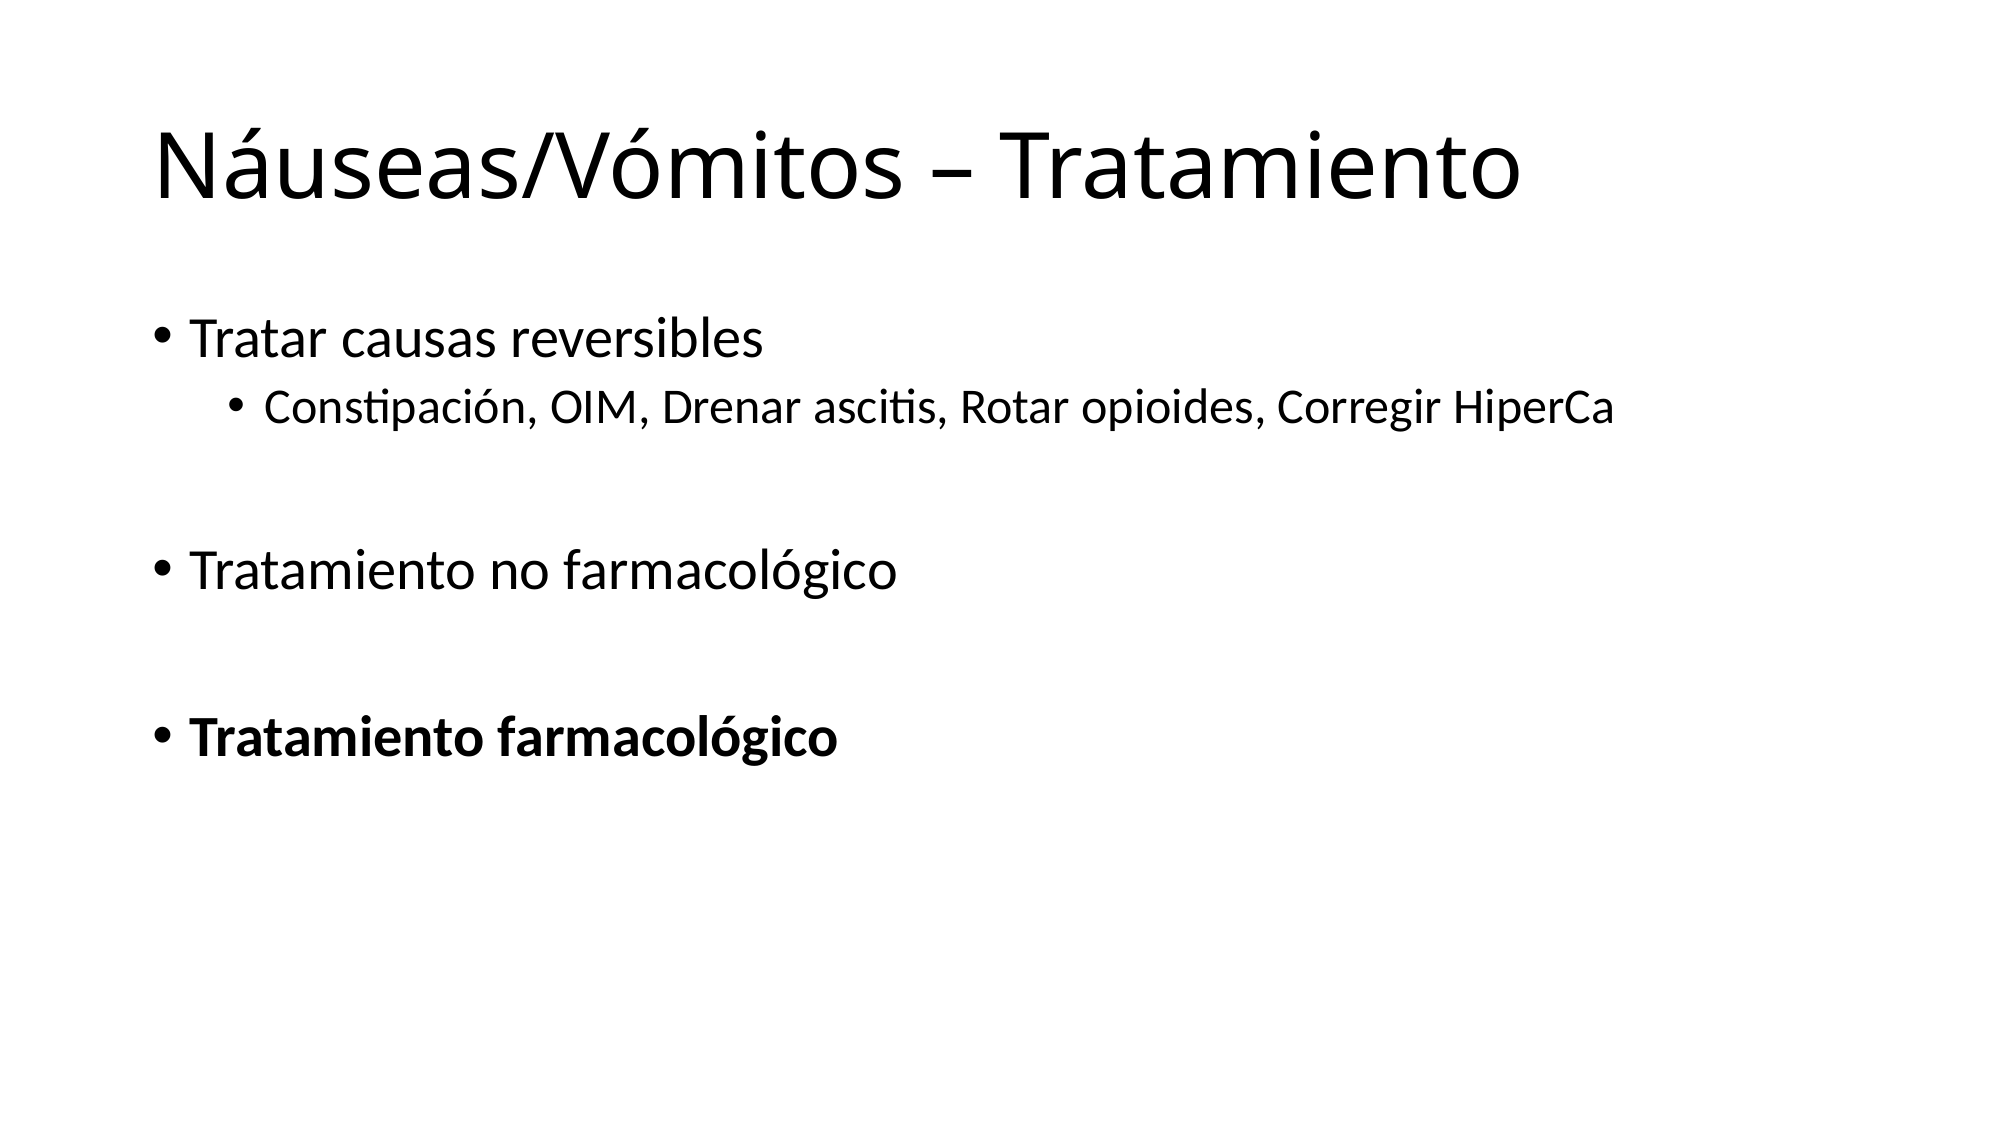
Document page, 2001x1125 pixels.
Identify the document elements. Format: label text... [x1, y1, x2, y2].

list Tratar causas reversibles Constipación, OIM, Drenar ascitis, Rotar opioides, Corregir HiperCa Tratamiento no farmacológico Tratamiento farmacológico [137, 299, 1973, 1014]
title Náuseas/Vómitos – Tratamiento [137, 59, 1863, 278]
